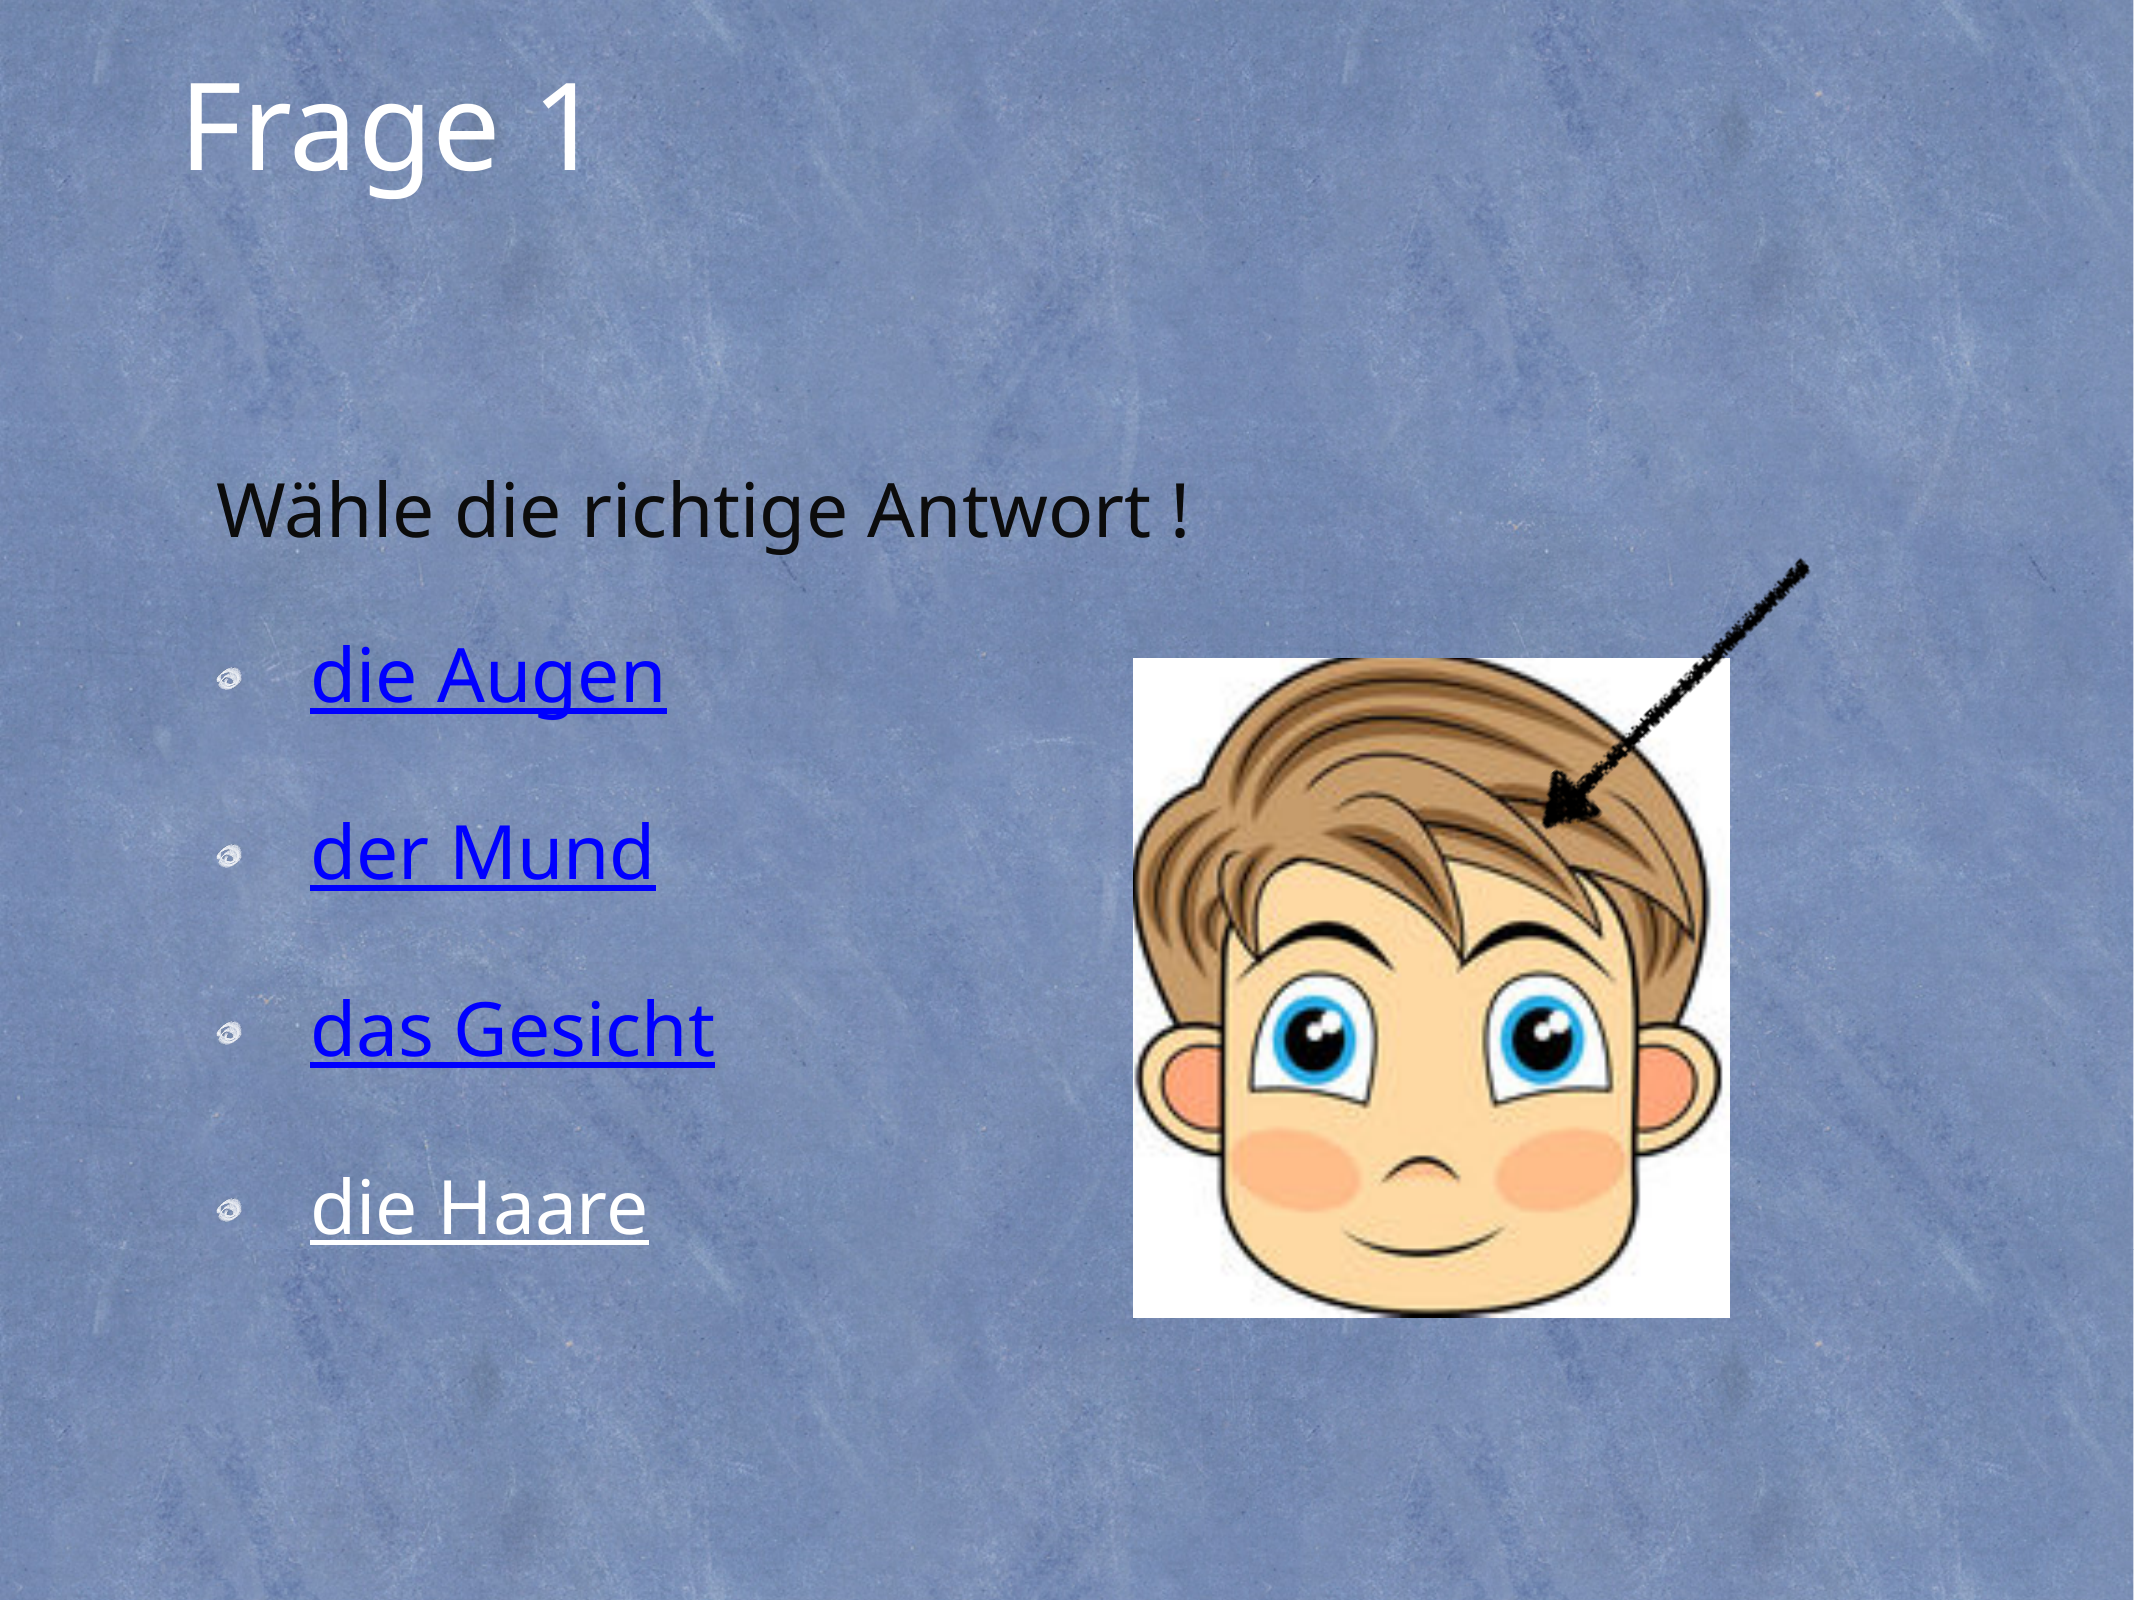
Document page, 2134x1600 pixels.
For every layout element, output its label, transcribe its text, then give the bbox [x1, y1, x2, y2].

title Frage 1 [170, 35, 1592, 209]
picture [0, 0, 2134, 1600]
list Wähle die richtige Antwort ! die Augen der Mund das Gesicht die Haare [207, 453, 1926, 1397]
